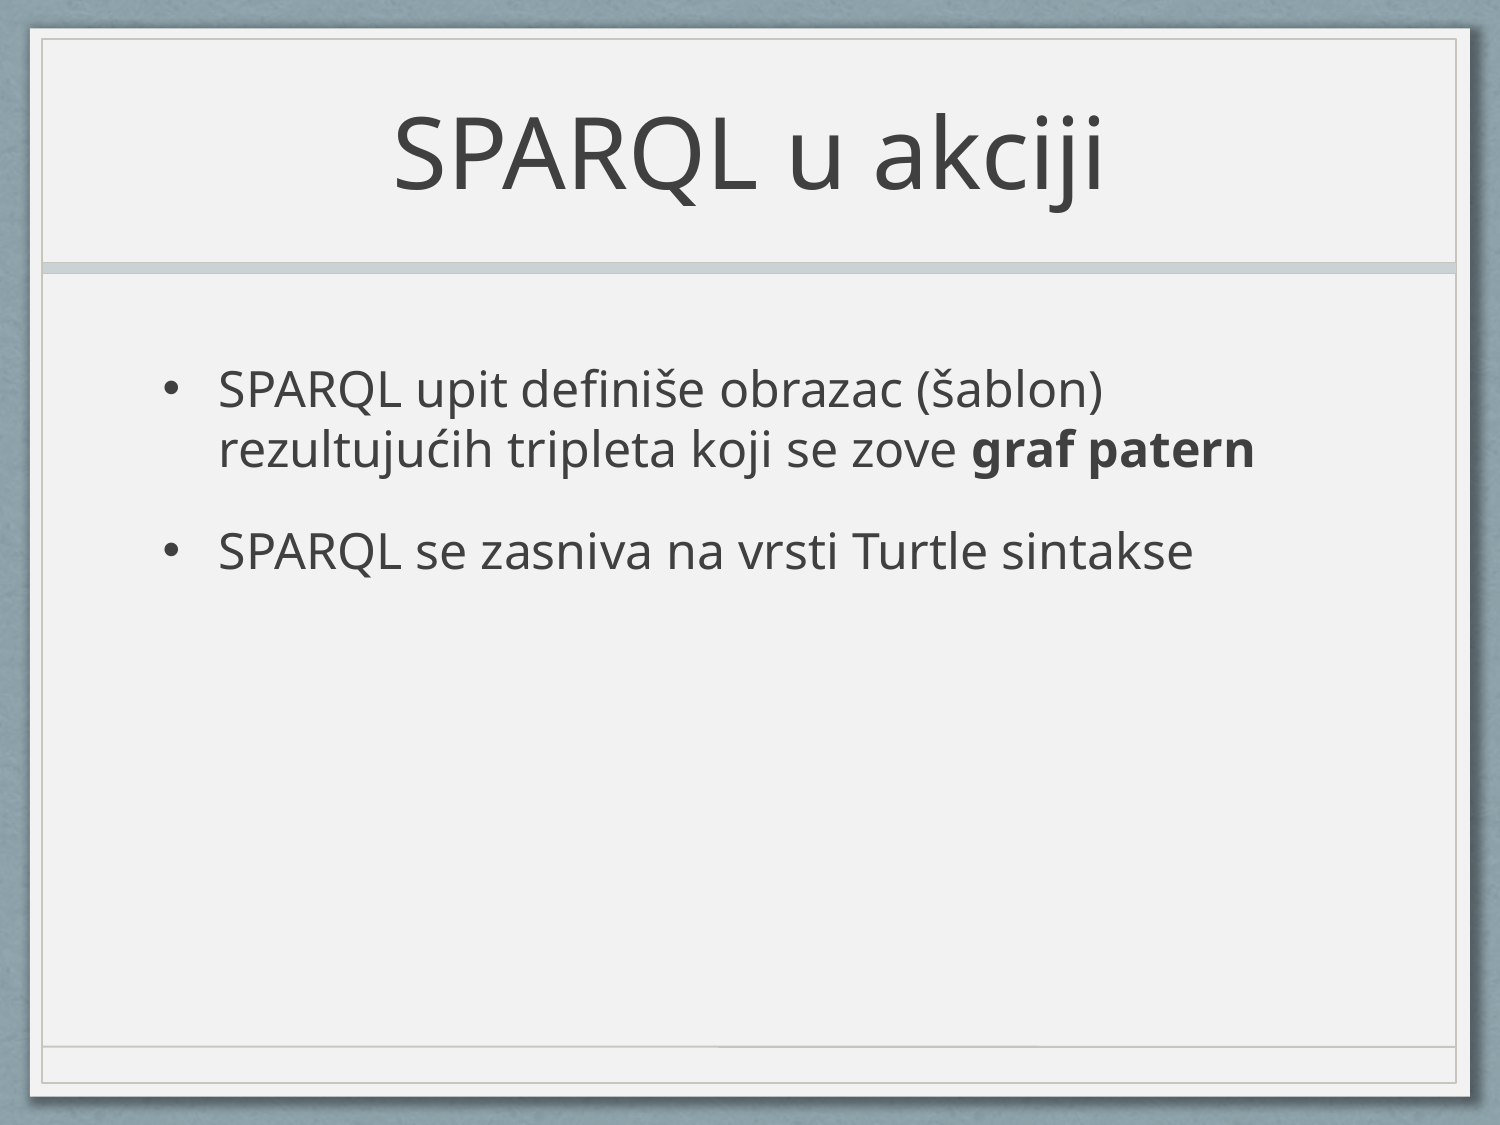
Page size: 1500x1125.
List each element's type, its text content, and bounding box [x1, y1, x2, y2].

title SPARQL u akciji [147, 40, 1353, 260]
list SPARQL upit definiše obrazac (šablon) rezultujućih tripleta koji se zove graf patern SPARQL se zasniva na vrsti Turtle sintakse [147, 350, 1353, 996]
